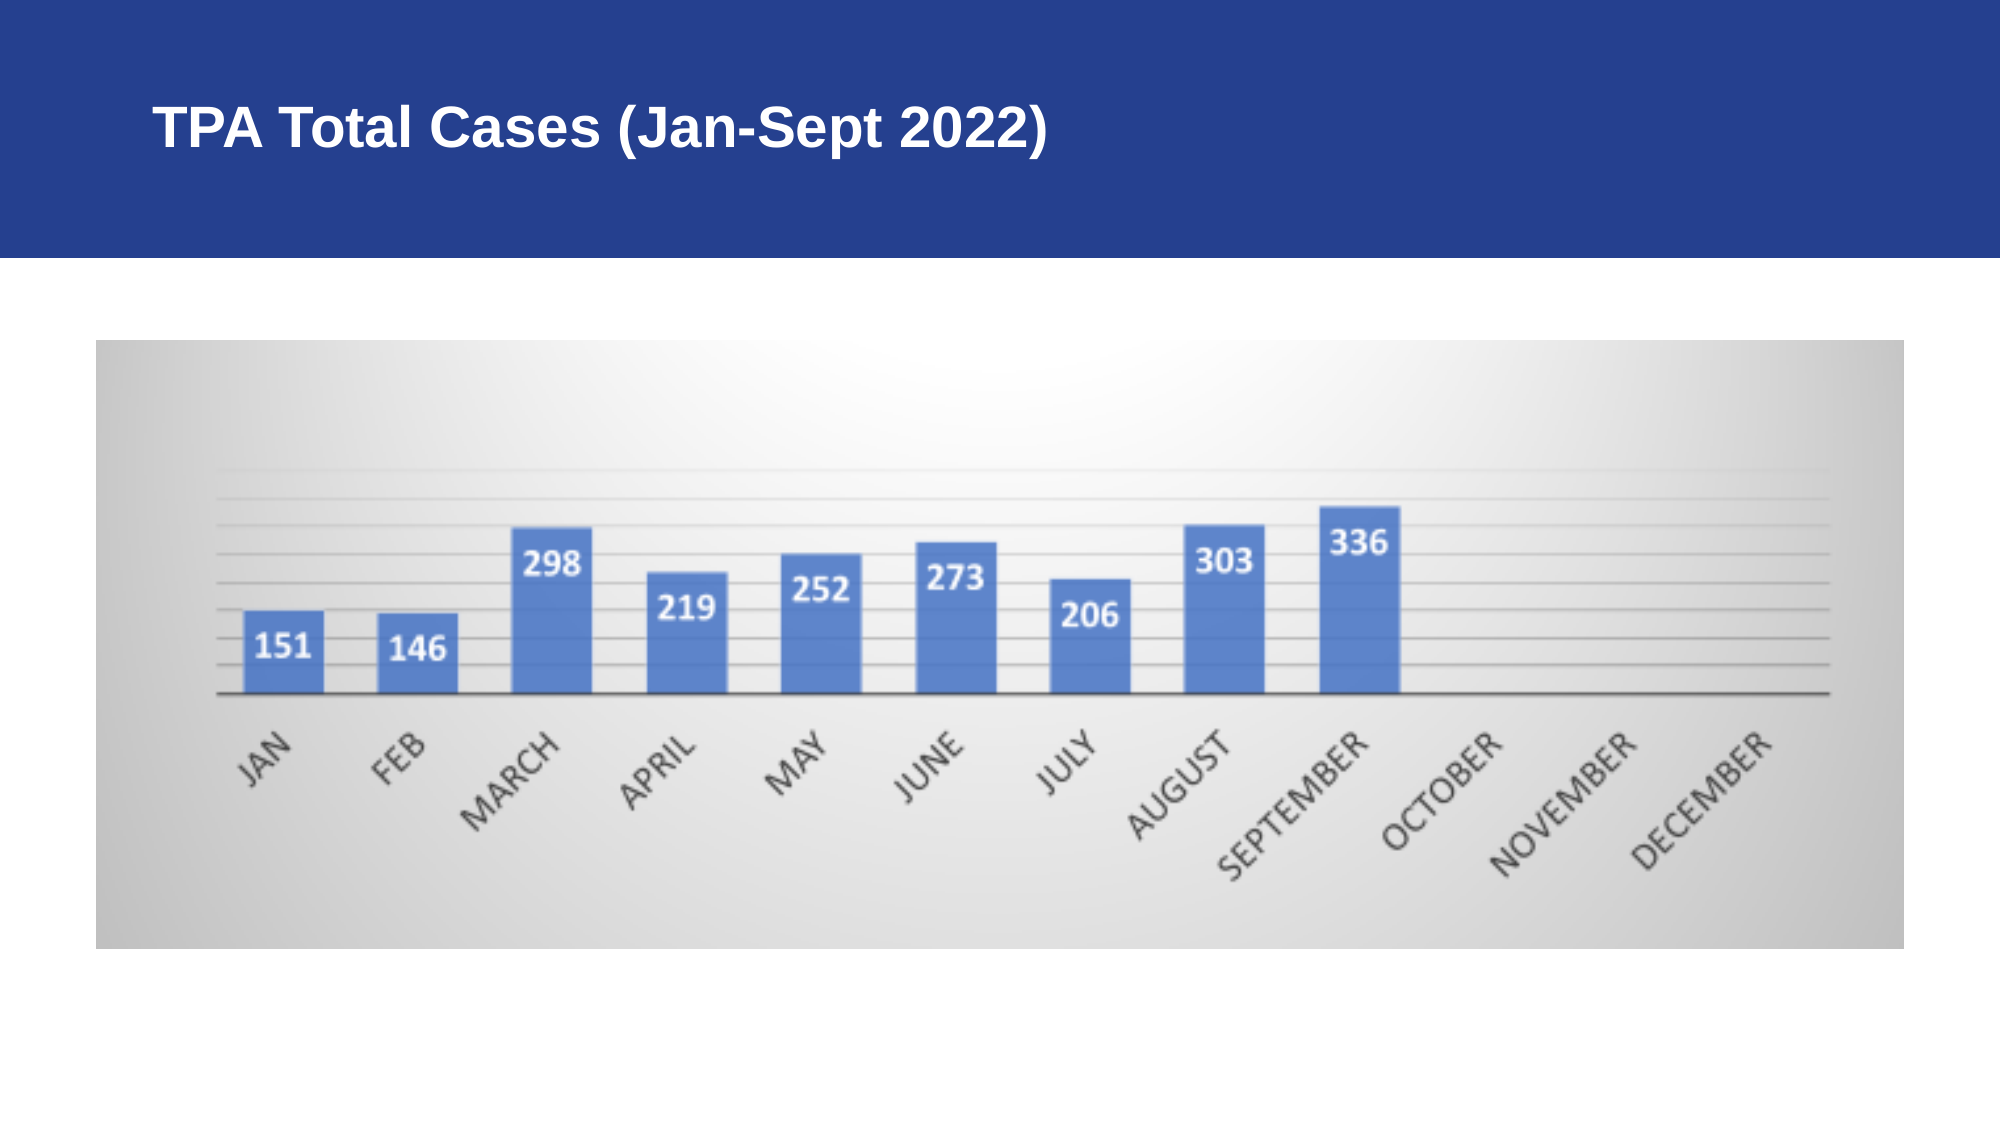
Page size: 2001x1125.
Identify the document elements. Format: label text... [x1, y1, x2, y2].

picture [95, 340, 1905, 949]
title TPA Total Cases (Jan-Sept 2022) [137, 33, 1834, 225]
